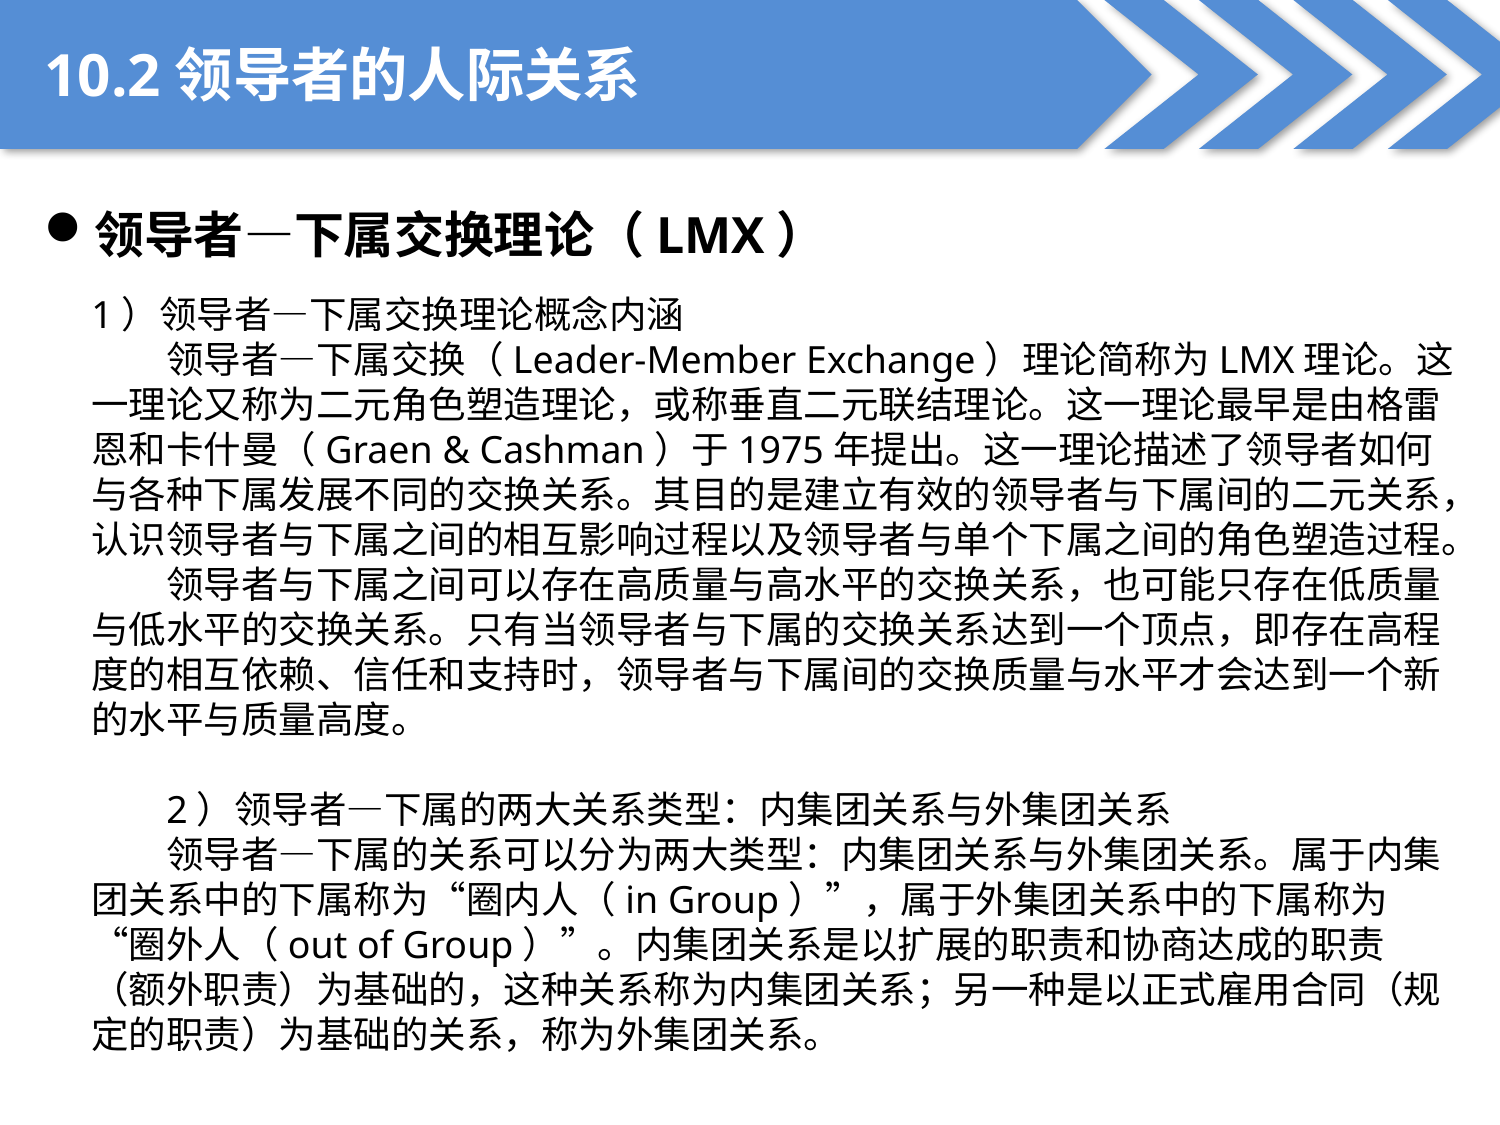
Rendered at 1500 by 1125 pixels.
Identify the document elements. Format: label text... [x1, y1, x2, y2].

text_box 领导者—下属交换理论（LMX） [29, 196, 845, 271]
text_box 10.2领导者的人际关系 [30, 30, 657, 116]
text_box 1）领导者—下属交换理论概念内涵 领导者—下属交换（Leader-Member Exchange）理论简称为LMX理论。这一理论又称为二元角色塑造理论，或称垂直二元联结理论。这一理论最早是由格雷恩和卡什曼（Graen & Cashman）于1975年提出。这一理论描述了领导者如何与各种下属发展不同的交换关系。其目的是建立有效的领导者与下属间的二元关系，认识领导者与下属之间的相互影响过程以及领导者与单个下属之间的角色塑造过程。 领导者与下属之间可以存在高质量与高水平的交换关系，也可能只存在低质量与低水平的交换关系。只有当领导者与下属的交换关系达到一个顶点，即存在高程度的相互依赖、信任和支持时，领导者与下属间的交换质量与水平才会达到一个新的水平与质量高度。 2）领导者—下属的两大关系类型：内集团关系与外集团关系 领导者—下属的关系可以分为两大类型：内集团关系与外集团关系。属于内集团关系中的下属称为“圈内人（in Group）”，属于外集团关系中的下属称为“圈外人（out of Group）”。内集团关系是以扩展的职责和协商达成的职责（额外职责）为基础的，这种关系称为内集团关系；另一种是以正式雇用合同（规定的职责）为基础的关系，称为外集团关系。 [76, 284, 1471, 1064]
